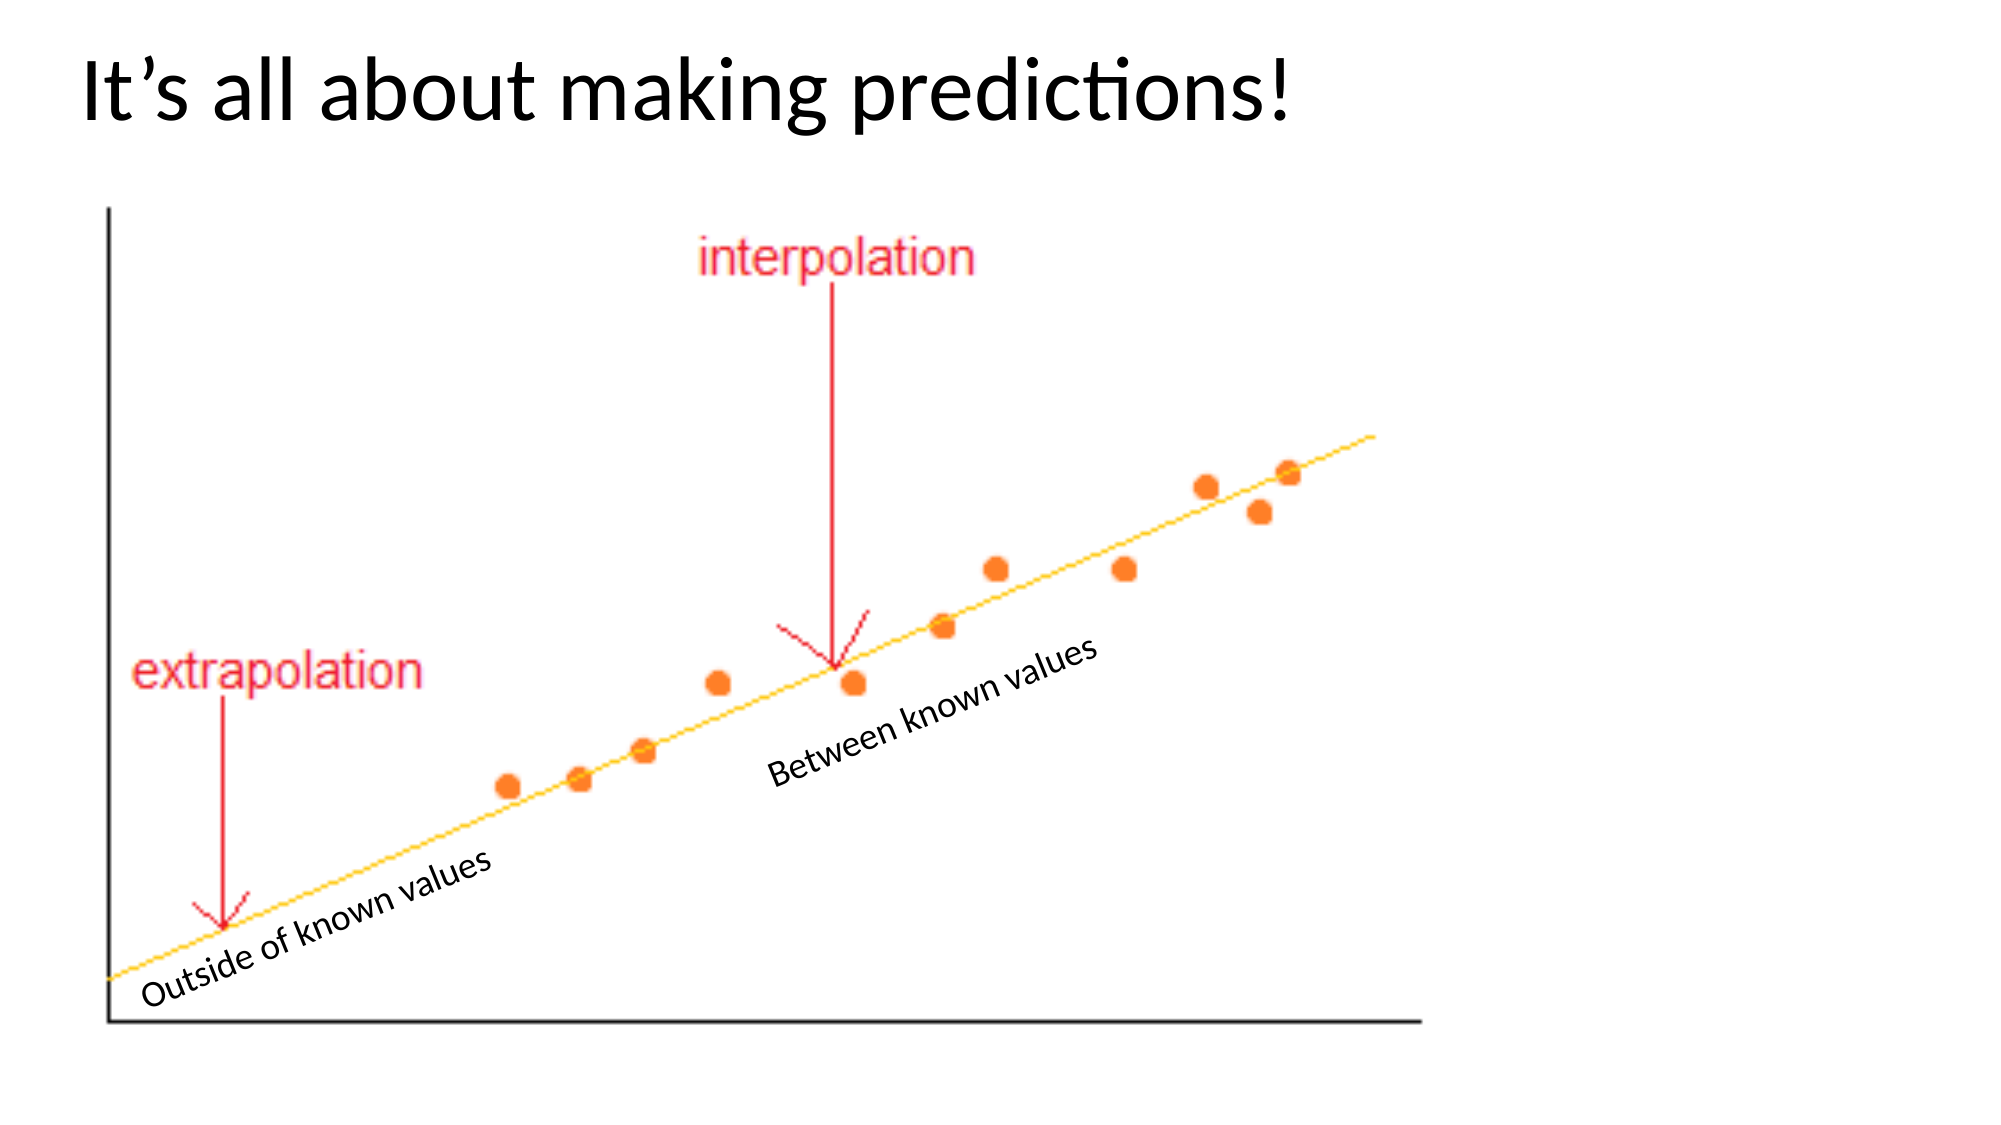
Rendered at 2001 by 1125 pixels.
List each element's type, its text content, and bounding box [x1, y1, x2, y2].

picture [37, 173, 1505, 1065]
text_box It’s all about making predictions! [66, 20, 1728, 146]
